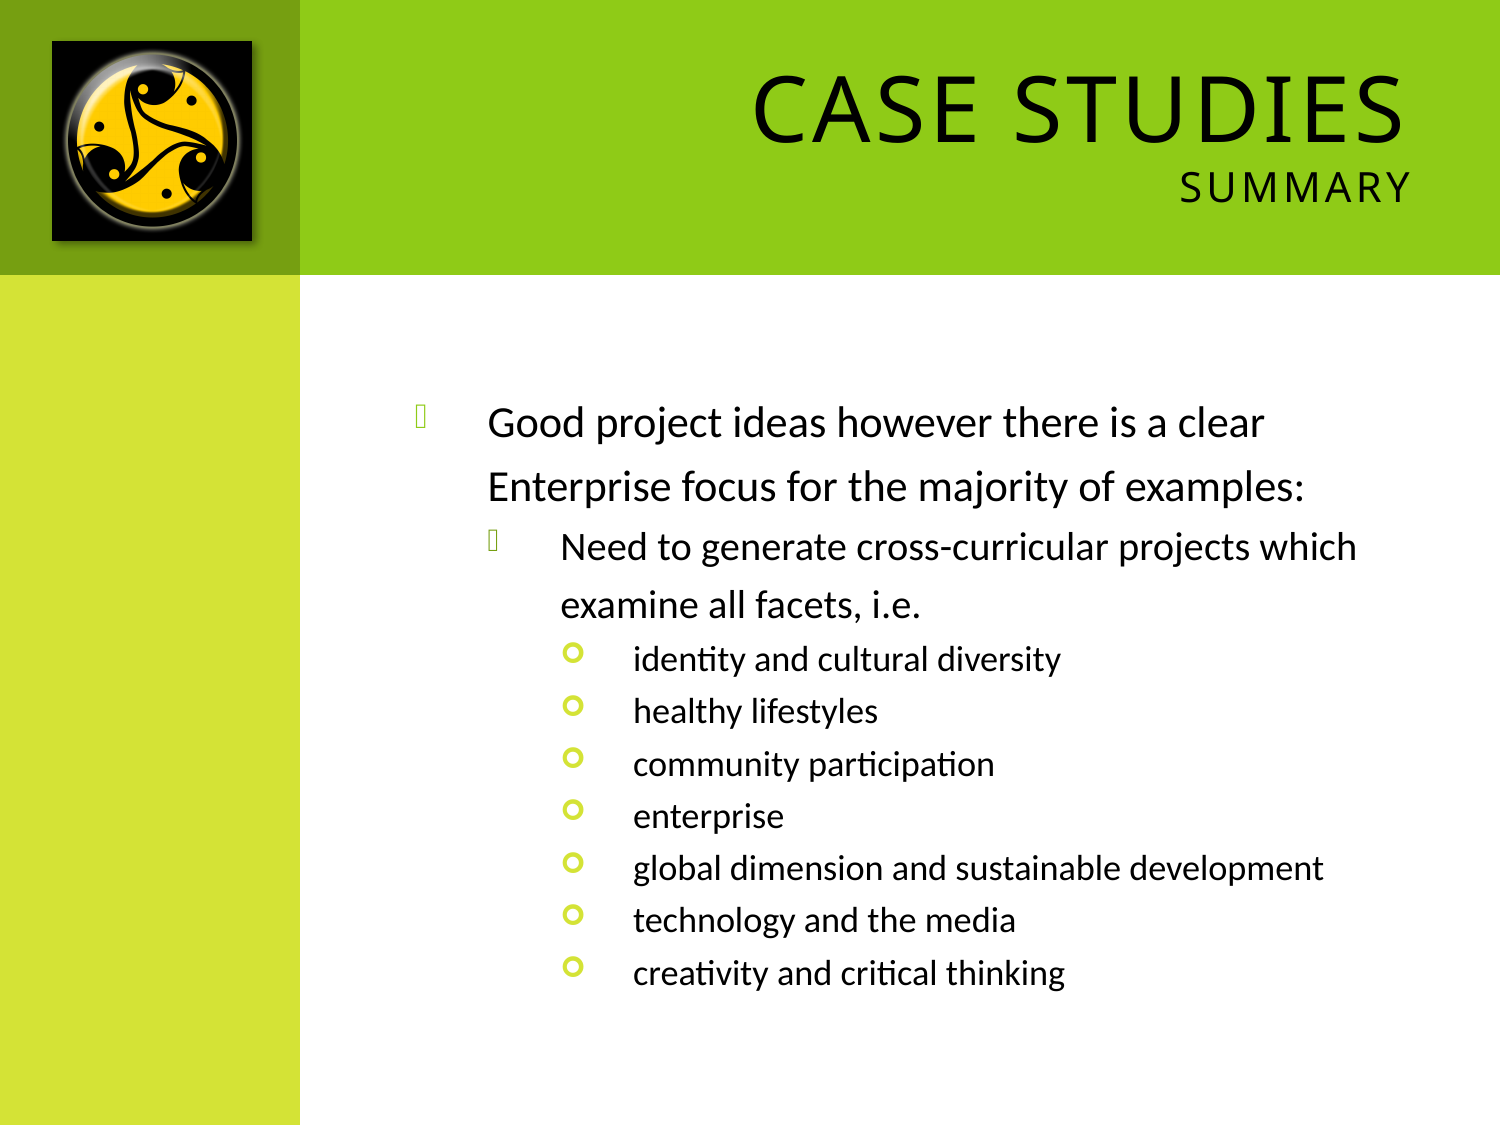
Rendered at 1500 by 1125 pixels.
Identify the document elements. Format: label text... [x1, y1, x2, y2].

list Good project ideas however there is a clear Enterprise focus for the majority of examples: Need to generate cross-curricular projects which examine all facets, i.e. identity and cultural diversity healthy lifestyles community participation enterprise global dimension and sustainable development technology and the media creativity and critical thinking [399, 375, 1425, 1005]
title Case Studies Summary [399, 37, 1425, 225]
picture [58, 46, 247, 235]
